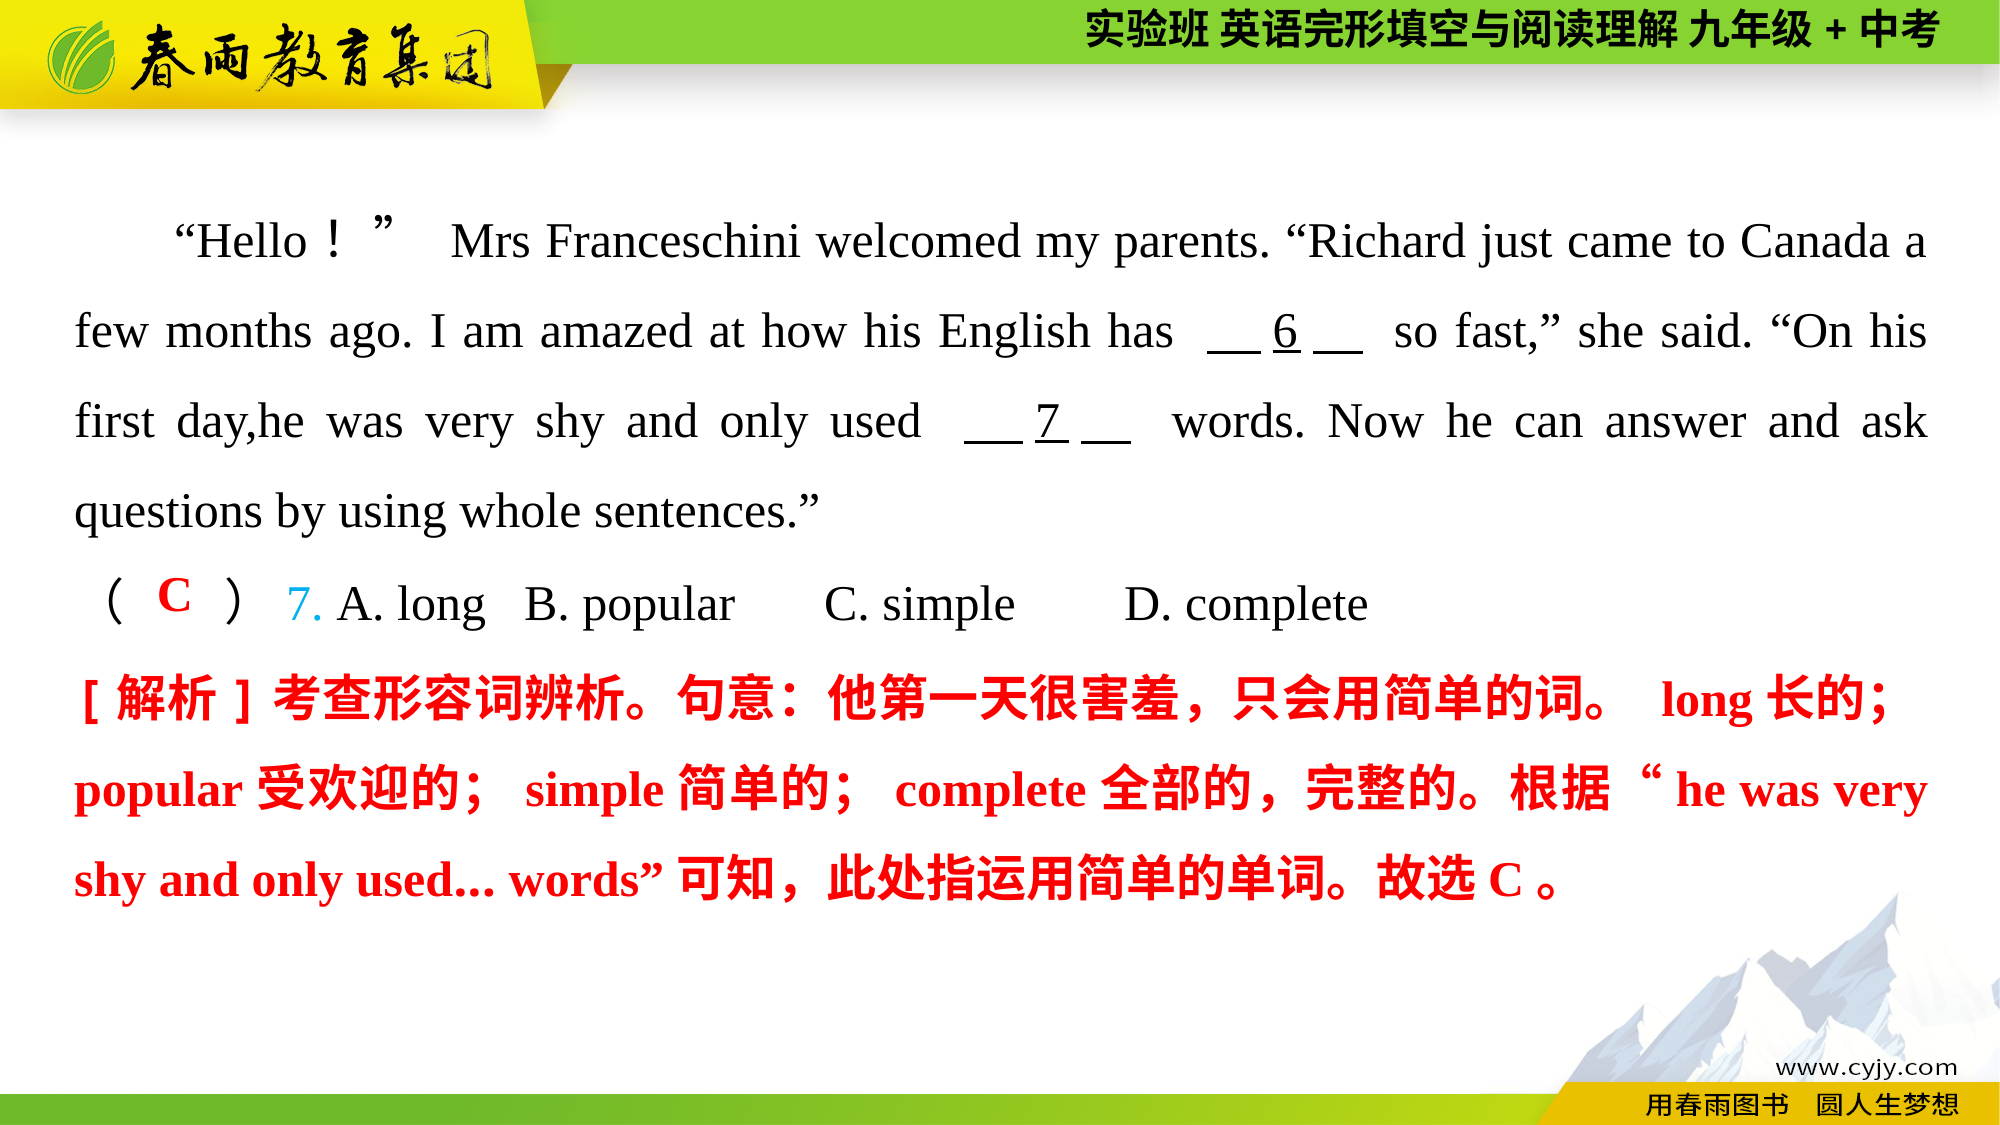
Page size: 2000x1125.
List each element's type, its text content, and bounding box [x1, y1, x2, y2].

text_box C [141, 553, 208, 629]
list “Hello！” Mrs Franceschini welcomed my parents. “Richard just came to Canada a few months ago. I am amazed at how his English has 6 so fast,” she said. “On his first day,he was very shy and only used 7 words. Now he can answer and ask questions by using whole sentences.” [59, 169, 1944, 533]
text_box （ ）7. A. long B. popular C. simple D. complete [59, 533, 1944, 639]
picture [0, 0, 2000, 1125]
text_box [解析]考查形容词辨析。句意：他第一天很害羞，只会用简单的词。 long长的；popular受欢迎的；simple简单的；complete全部的，完整的。根据“he was very shy and only used... words”可知，此处指运用简单的单词。故选C。 [59, 639, 1944, 914]
